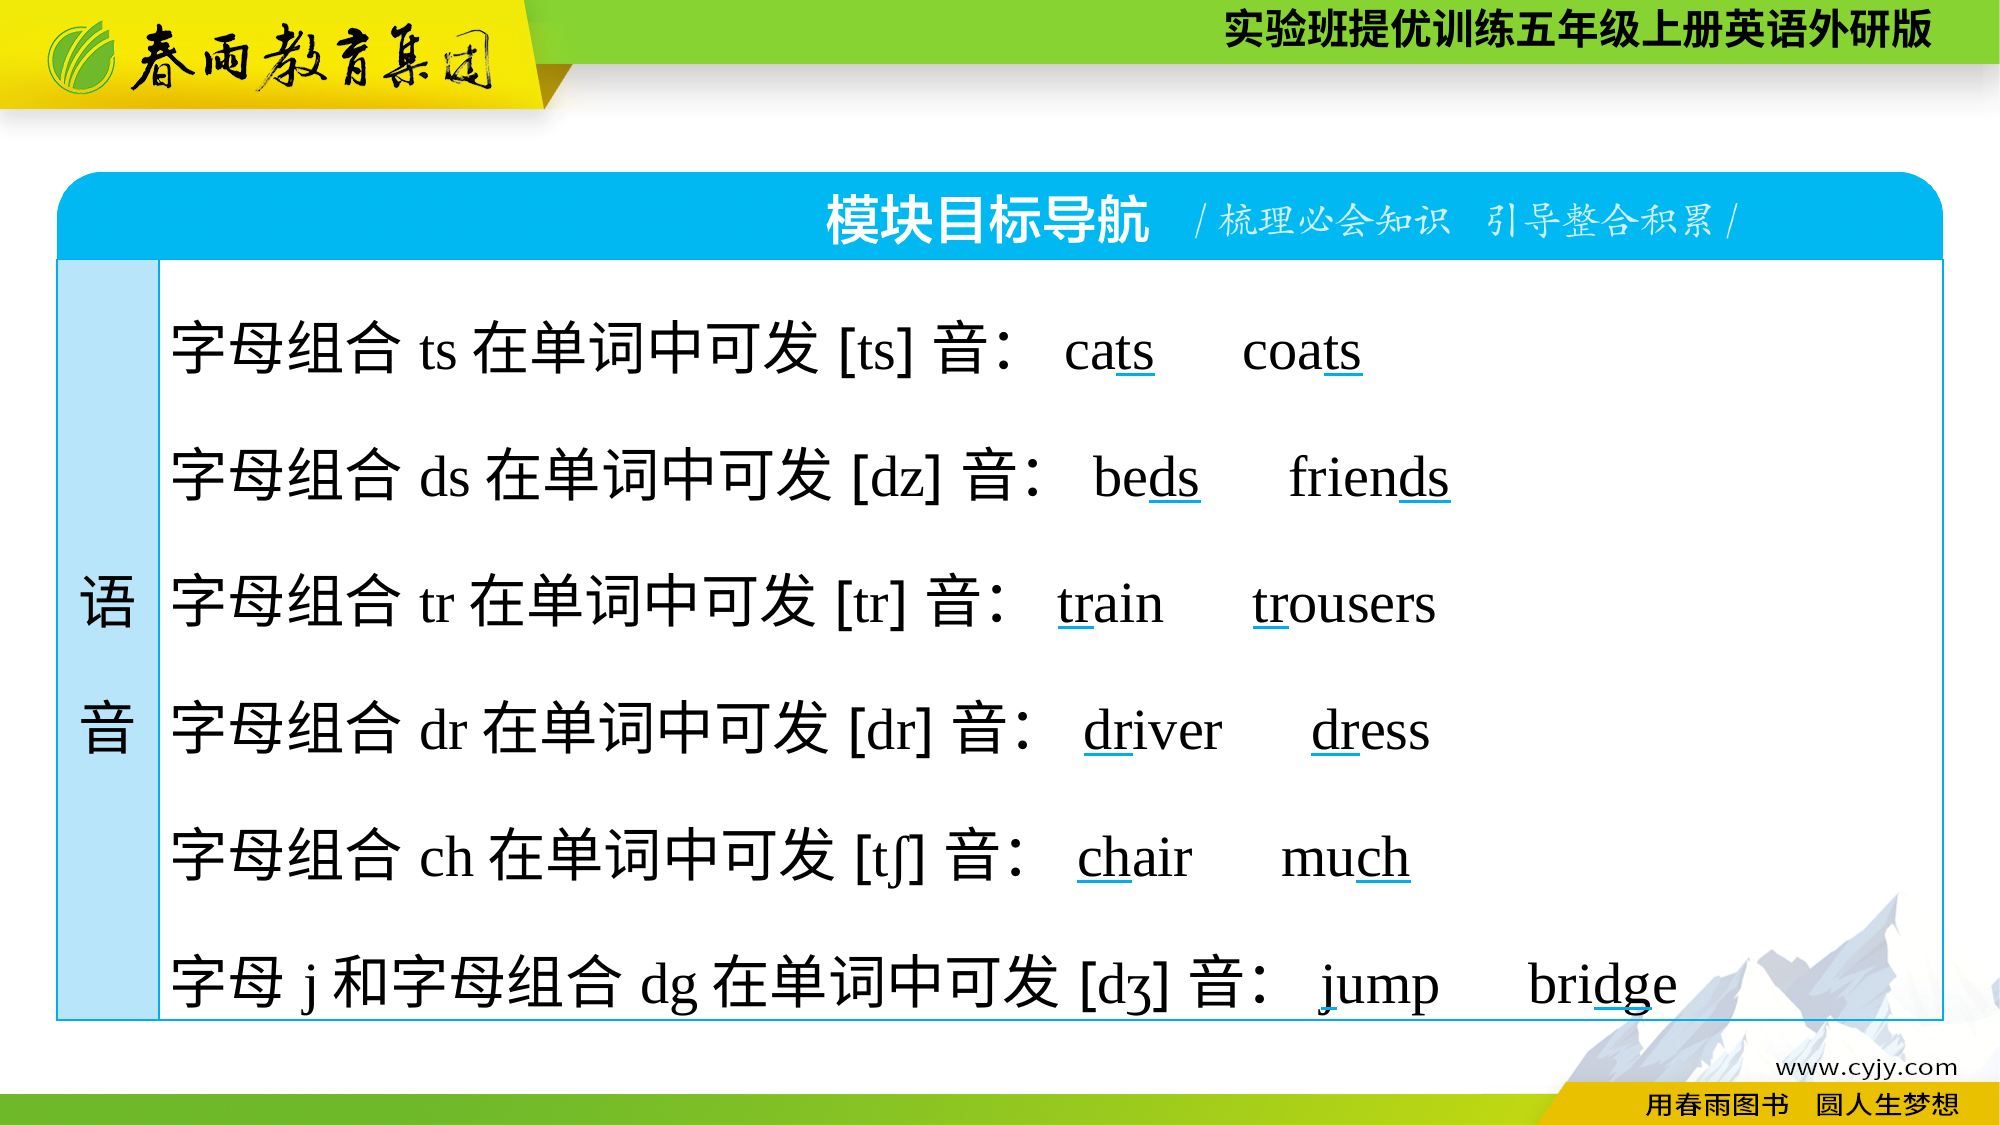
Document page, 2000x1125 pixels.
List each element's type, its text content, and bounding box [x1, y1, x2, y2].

table_header 字母组合ts在单词中可发[ts]音：cats coats 字母组合ds在单词中可发[dz]音：beds friends 字母组合tr在单词中可发[tr]音：train trousers 字母组合dr在单词中可发[dr]音：driver dress 字母组合ch在单词中可发[tʃ]音：chair much 字母j和字母组合dg在单词中可发[dʒ]音：jump bridge [160, 271, 1942, 1019]
table_header 语 音 [58, 271, 158, 1019]
picture [0, 0, 2000, 1125]
